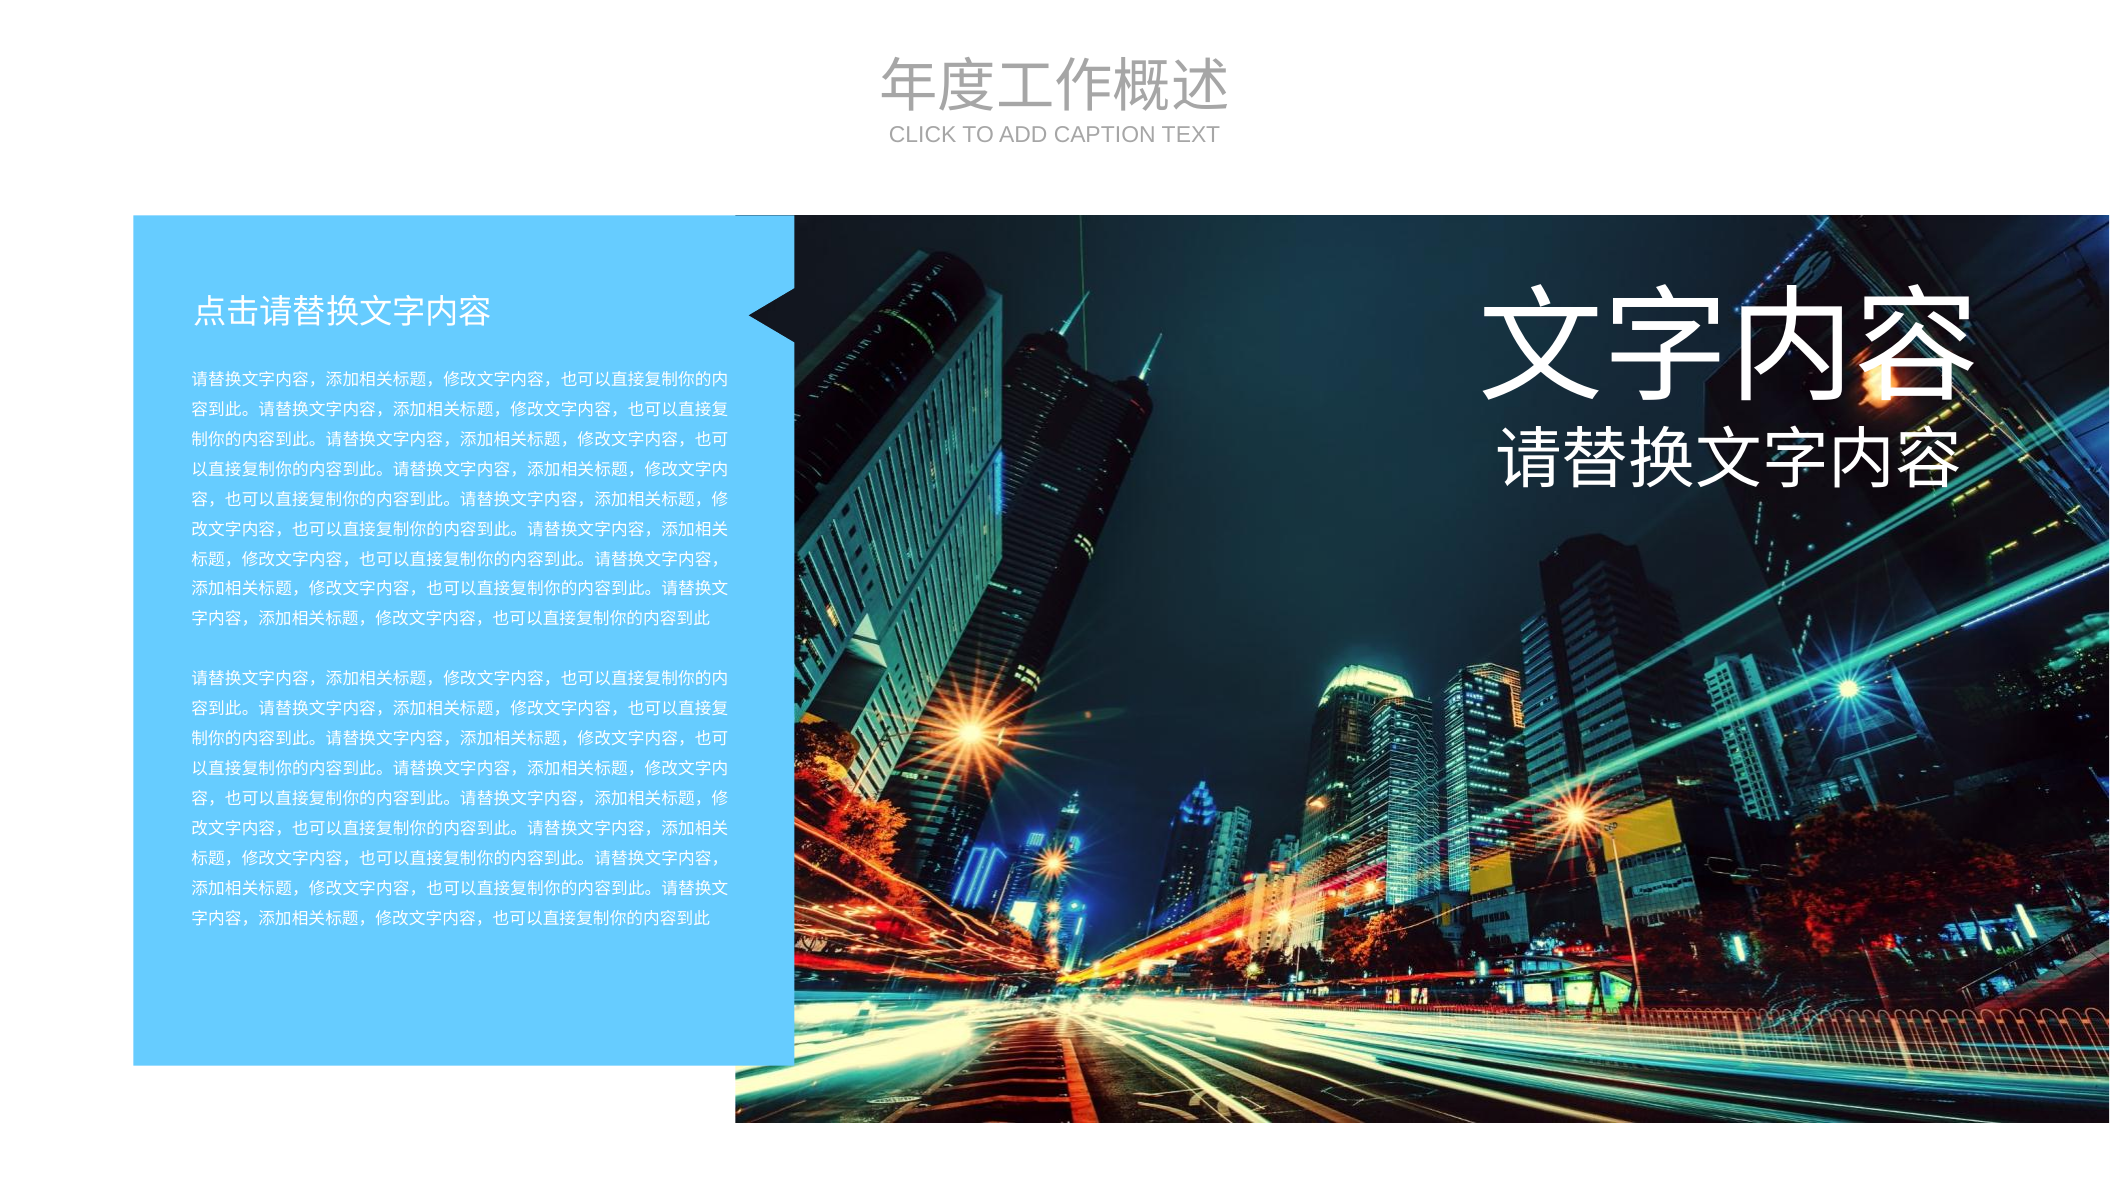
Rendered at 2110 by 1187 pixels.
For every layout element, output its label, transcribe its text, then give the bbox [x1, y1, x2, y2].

text_box 年度工作概述 [865, 48, 1245, 119]
text_box CLICK TO ADD CAPTION TEXT [865, 119, 1245, 147]
text_box 文字内容 [1478, 265, 1980, 416]
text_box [133, 215, 795, 1066]
text_box [734, 214, 2110, 1124]
text_box 请替换文字内容 [1495, 415, 1978, 496]
